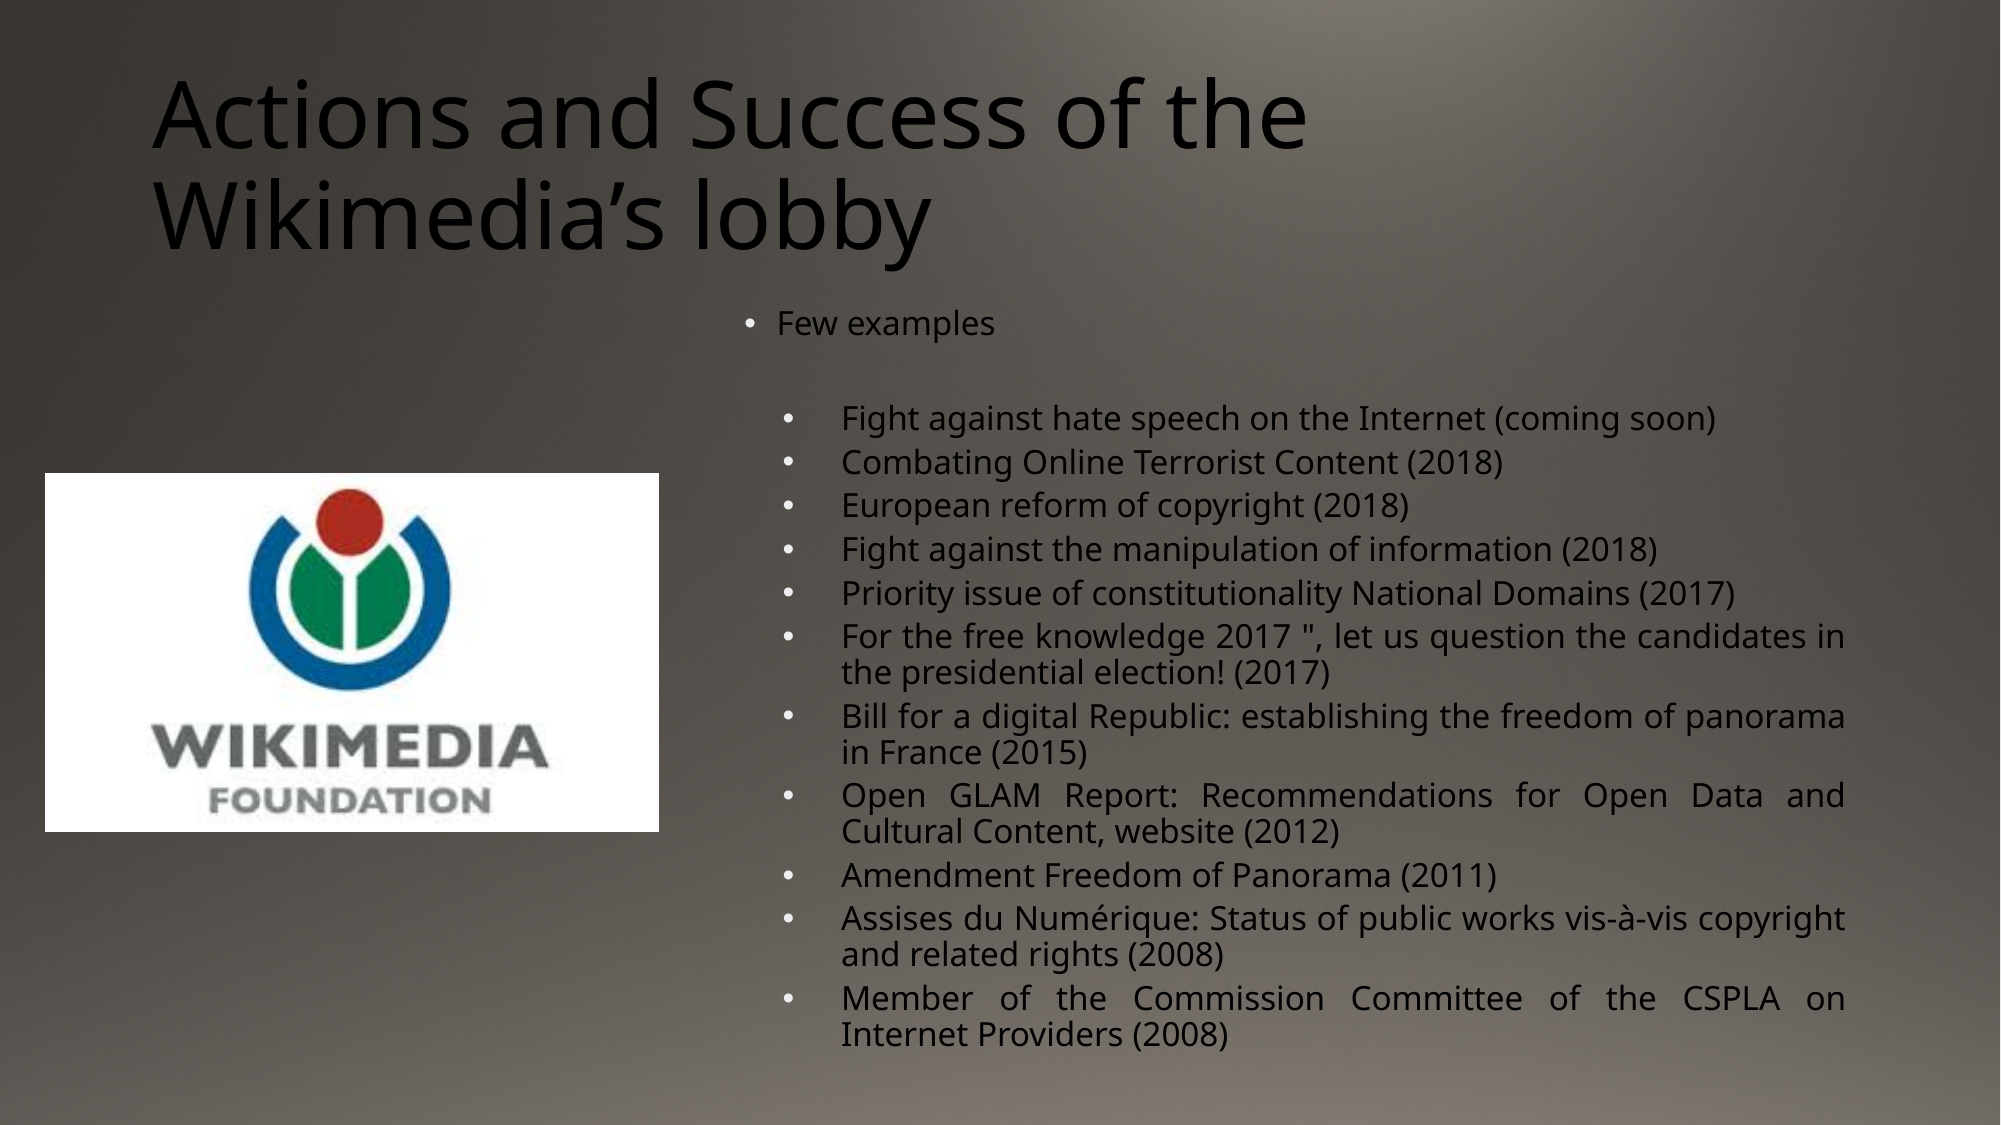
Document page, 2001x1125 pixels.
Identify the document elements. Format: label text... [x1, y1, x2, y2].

list Few examples Fight against hate speech on the Internet (coming soon) Combating Online Terrorist Content (2018) European reform of copyright (2018) Fight against the manipulation of information (2018) Priority issue of constitutionality National Domains (2017) For the free knowledge 2017 ", let us question the candidates in the presidential election! (2017) Bill for a digital Republic: establishing the freedom of panorama in France (2015) Open GLAM Report: Recommendations for Open Data and Cultural Content, website (2012) Amendment Freedom of Panorama (2011) Assises du Numérique: Status of public works vis-à-vis copyright and related rights (2008) Member of the Commission Committee of the CSPLA on Internet Providers (2008) [729, 299, 1863, 1066]
picture [0, 0, 2001, 1125]
title Actions and Success of the Wikimedia’s lobby [137, 59, 1863, 278]
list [45, 473, 659, 832]
